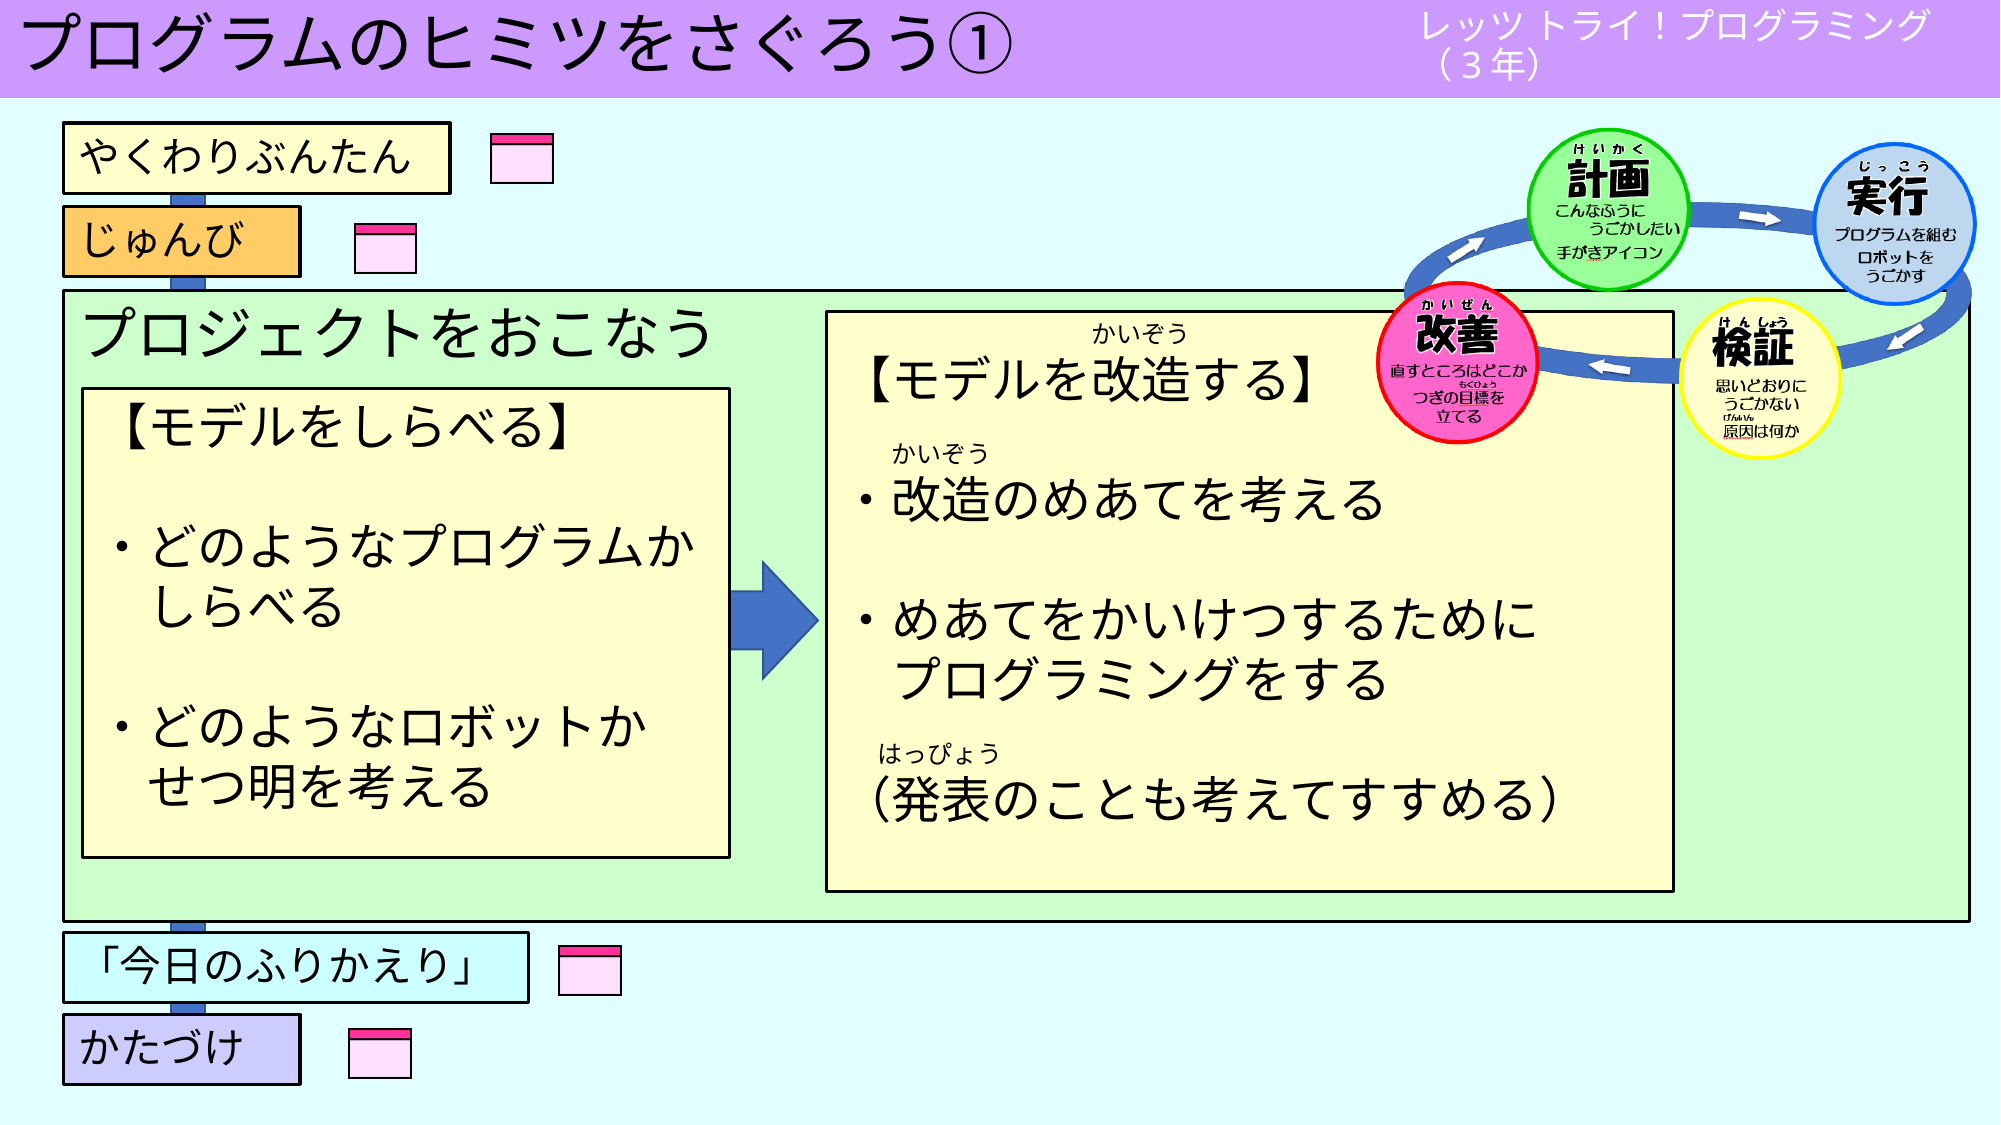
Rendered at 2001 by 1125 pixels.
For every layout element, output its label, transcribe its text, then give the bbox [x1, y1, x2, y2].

text_box やくわりぶんたん [63, 123, 450, 194]
text_box [0, 0, 1285, 94]
text_box 「今日のふりかえり」 [63, 932, 529, 1003]
picture [558, 945, 622, 996]
text_box [170, 277, 206, 289]
text_box [170, 1003, 206, 1014]
text_box [170, 923, 206, 932]
picture [1365, 123, 1982, 463]
picture [354, 223, 418, 274]
text_box [170, 194, 206, 206]
picture [490, 133, 554, 184]
text_box かたづけ [63, 1014, 300, 1085]
text_box じゅんび [63, 206, 300, 277]
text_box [63, 290, 1970, 922]
picture [348, 1028, 412, 1079]
